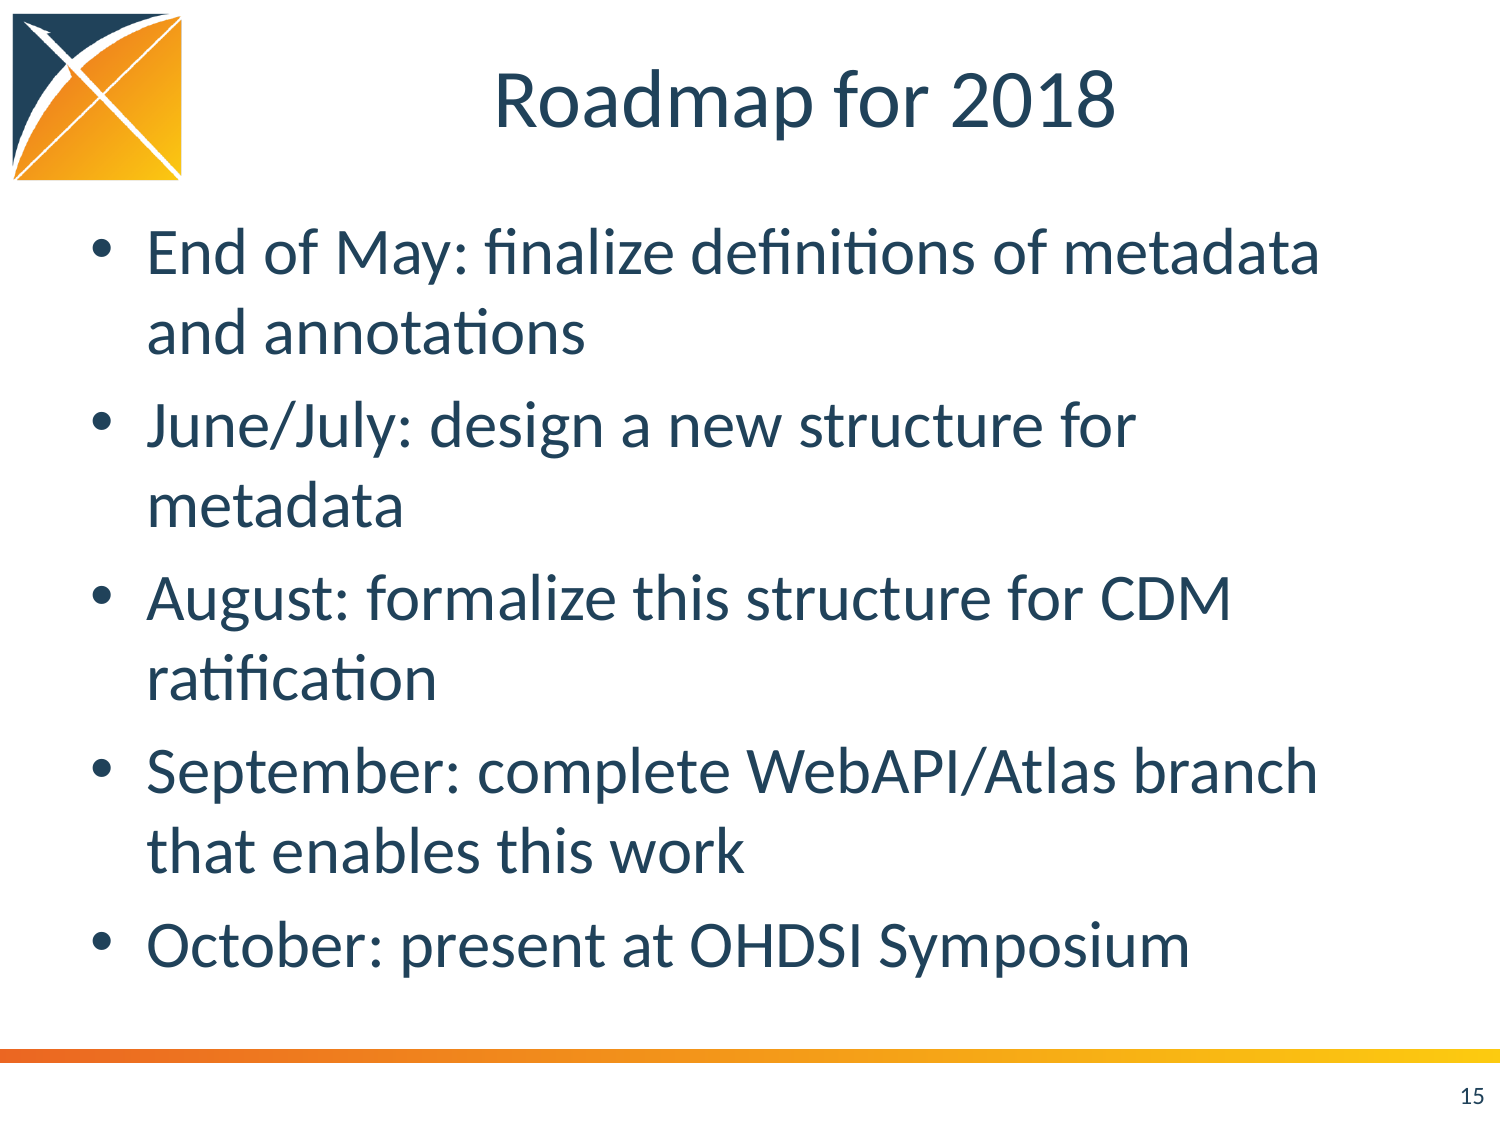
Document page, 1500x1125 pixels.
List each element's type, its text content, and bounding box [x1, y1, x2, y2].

slide_number 15 [1149, 1065, 1500, 1125]
picture [0, 0, 206, 200]
list End of May: finalize definitions of metadata and annotations June/July: design a new structure for metadata August: formalize this structure for CDM ratification September: complete WebAPI/Atlas branch that enables this work October: present at OHDSI Symposium [75, 200, 1425, 1005]
title Roadmap for 2018 [187, 24, 1425, 163]
